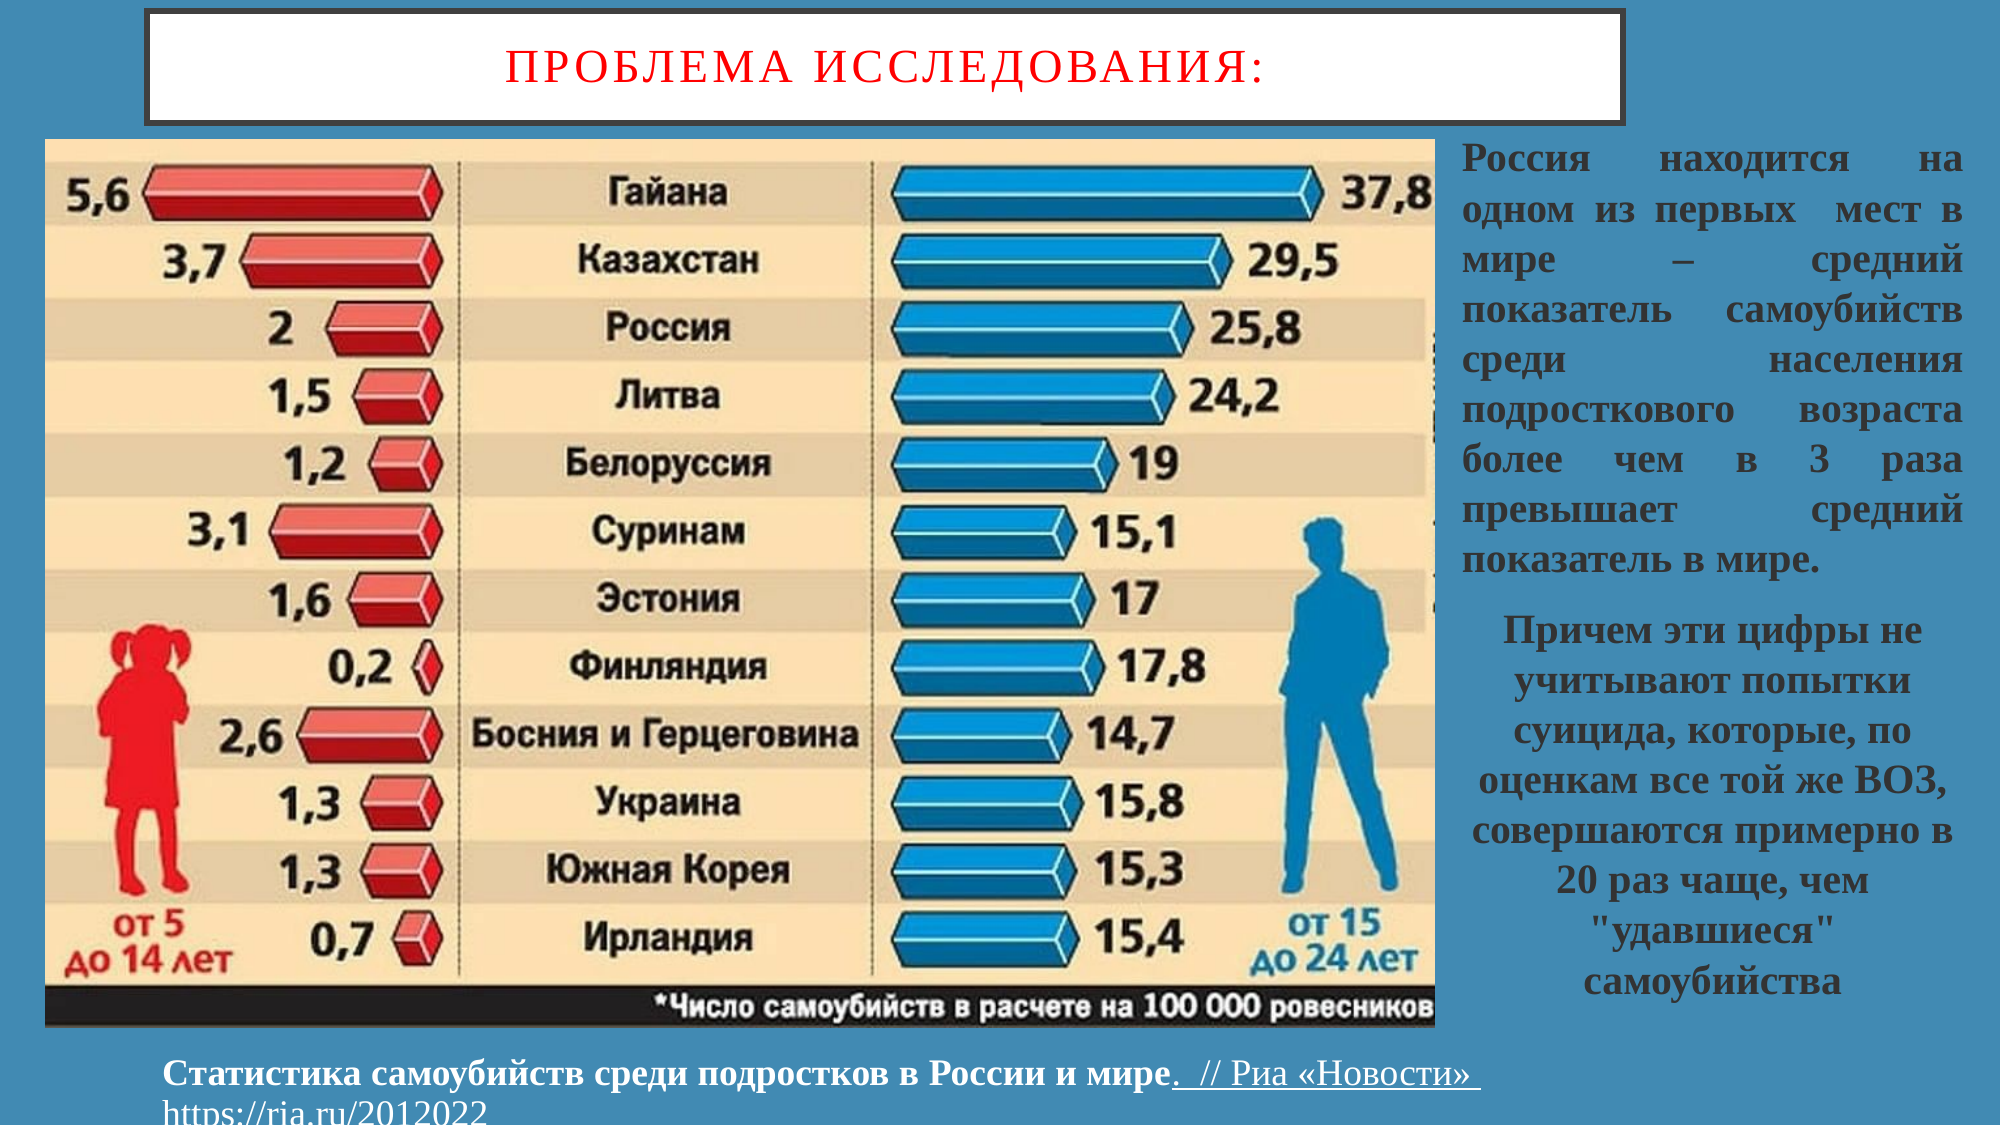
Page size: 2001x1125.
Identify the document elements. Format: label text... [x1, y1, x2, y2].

picture [45, 139, 1435, 1028]
text_box Статистика самоубийств среди подростков в России и мире. // Риа «Новости» https://ria.ru/2012022 [147, 965, 1582, 1125]
subtitle Россия находится на одном из первых мест в мире – средний показатель самоубийств среди населения подросткового возраста более чем в 3 раза превышает средний показатель в мире. Причем эти цифры не учитывают попытки суицида, которые, по оценкам все той же ВОЗ, совершаются примерно в 20 раз чаще, чем "удавшиеся" самоубийства [1446, 122, 1979, 1125]
title Проблема исследования: [144, 8, 1626, 126]
